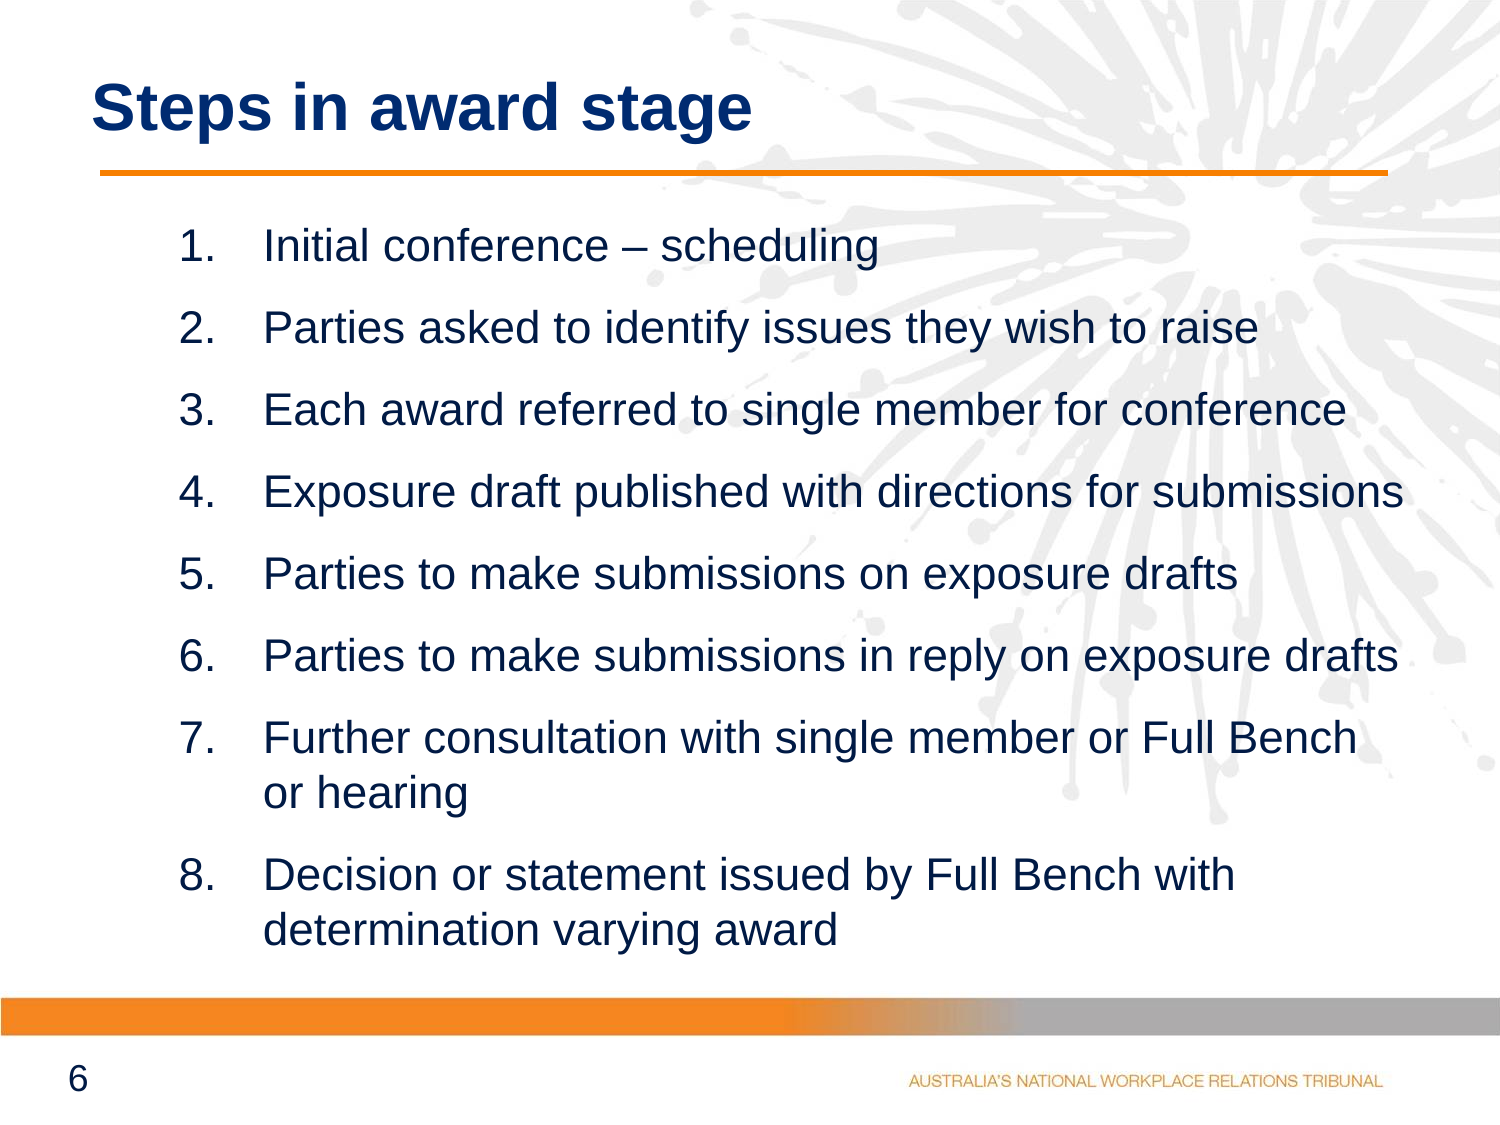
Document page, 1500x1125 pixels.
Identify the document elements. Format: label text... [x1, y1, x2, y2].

title Steps in award stage [76, 0, 1427, 209]
slide_number 6 [53, 1046, 404, 1107]
picture [0, 0, 1500, 1125]
list Initial conference – scheduling Parties asked to identify issues they wish to raise Each award referred to single member for conference Exposure draft published with directions for submissions Parties to make submissions on exposure drafts Parties to make submissions in reply on exposure drafts Further consultation with single member or Full Bench or hearing Decision or statement issued by Full Bench with determination varying award [100, 209, 1421, 1012]
